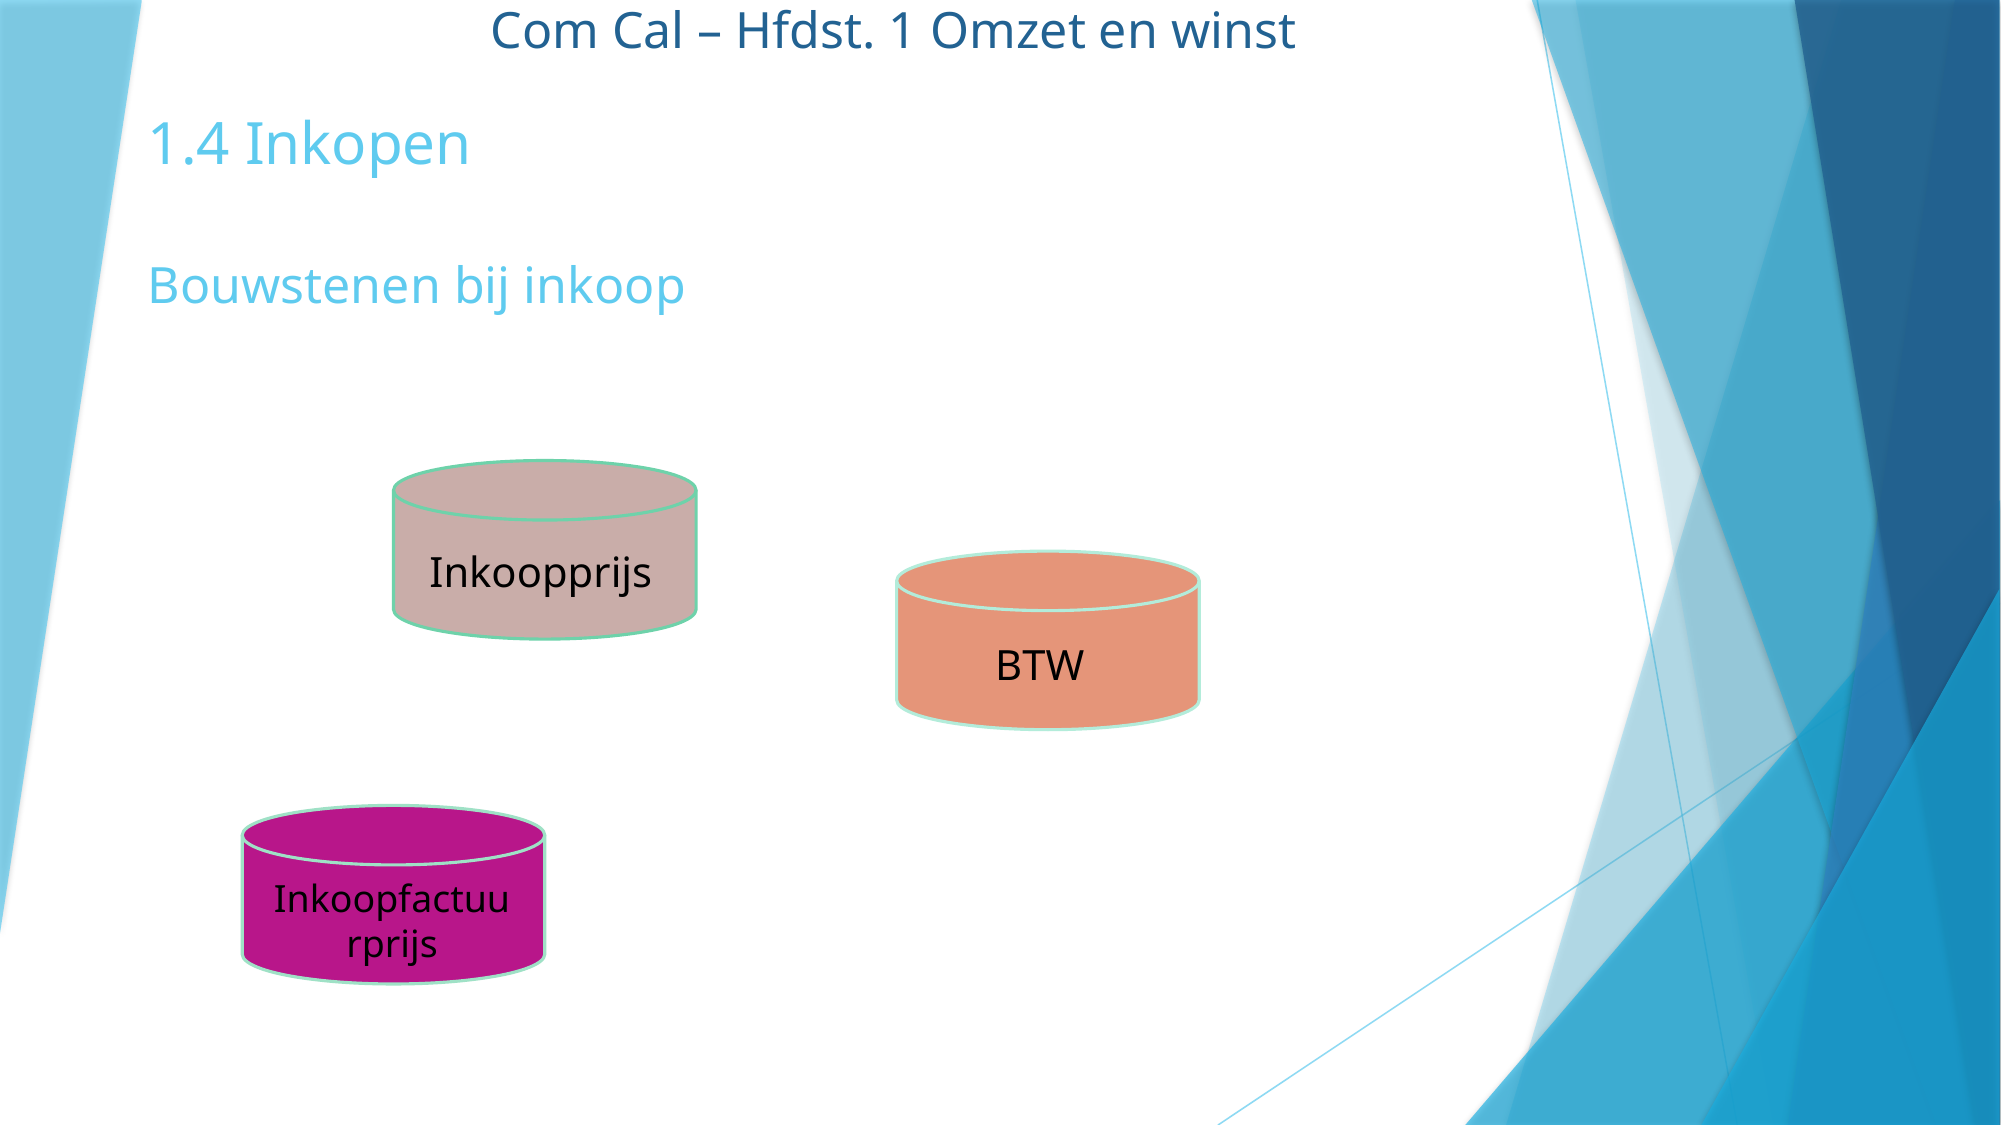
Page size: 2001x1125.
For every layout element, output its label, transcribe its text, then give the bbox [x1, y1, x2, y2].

text_box Inkoopprijs [389, 538, 693, 604]
text_box [391, 458, 698, 641]
text_box Com Cal – Hfdst. 1 Omzet en winst [9, 0, 1778, 66]
text_box [269, 973, 518, 986]
text_box Inkoopfactuurprijs [257, 867, 528, 973]
text_box [240, 803, 547, 970]
text_box 1.4 Inkopen [133, 99, 952, 184]
text_box Bouwstenen bij inkoop [133, 245, 757, 321]
text_box [895, 549, 1201, 732]
text_box BTW [923, 631, 1157, 696]
